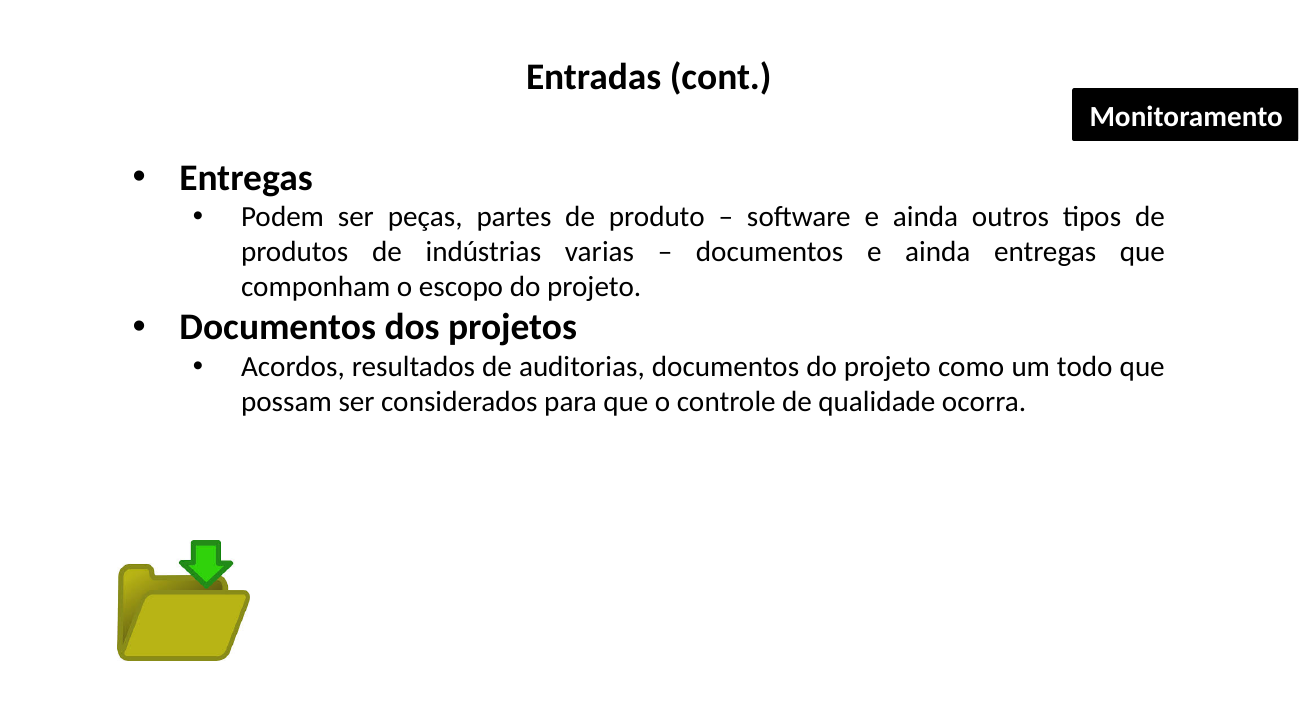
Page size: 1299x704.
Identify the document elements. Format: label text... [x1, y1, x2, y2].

text_box Entradas (cont.) [0, 44, 1299, 106]
text_box Entregas Podem ser peças, partes de produto – software e ainda outros tipos de produtos de indústrias varias – documentos e ainda entregas que componham o escopo do projeto. Documentos dos projetos Acordos, resultados de auditorias, documentos do projeto como um todo que possam ser considerados para que o controle de qualidade ocorra. [117, 145, 1181, 428]
text_box Monitoramento [1074, 90, 1299, 140]
picture [117, 540, 250, 661]
